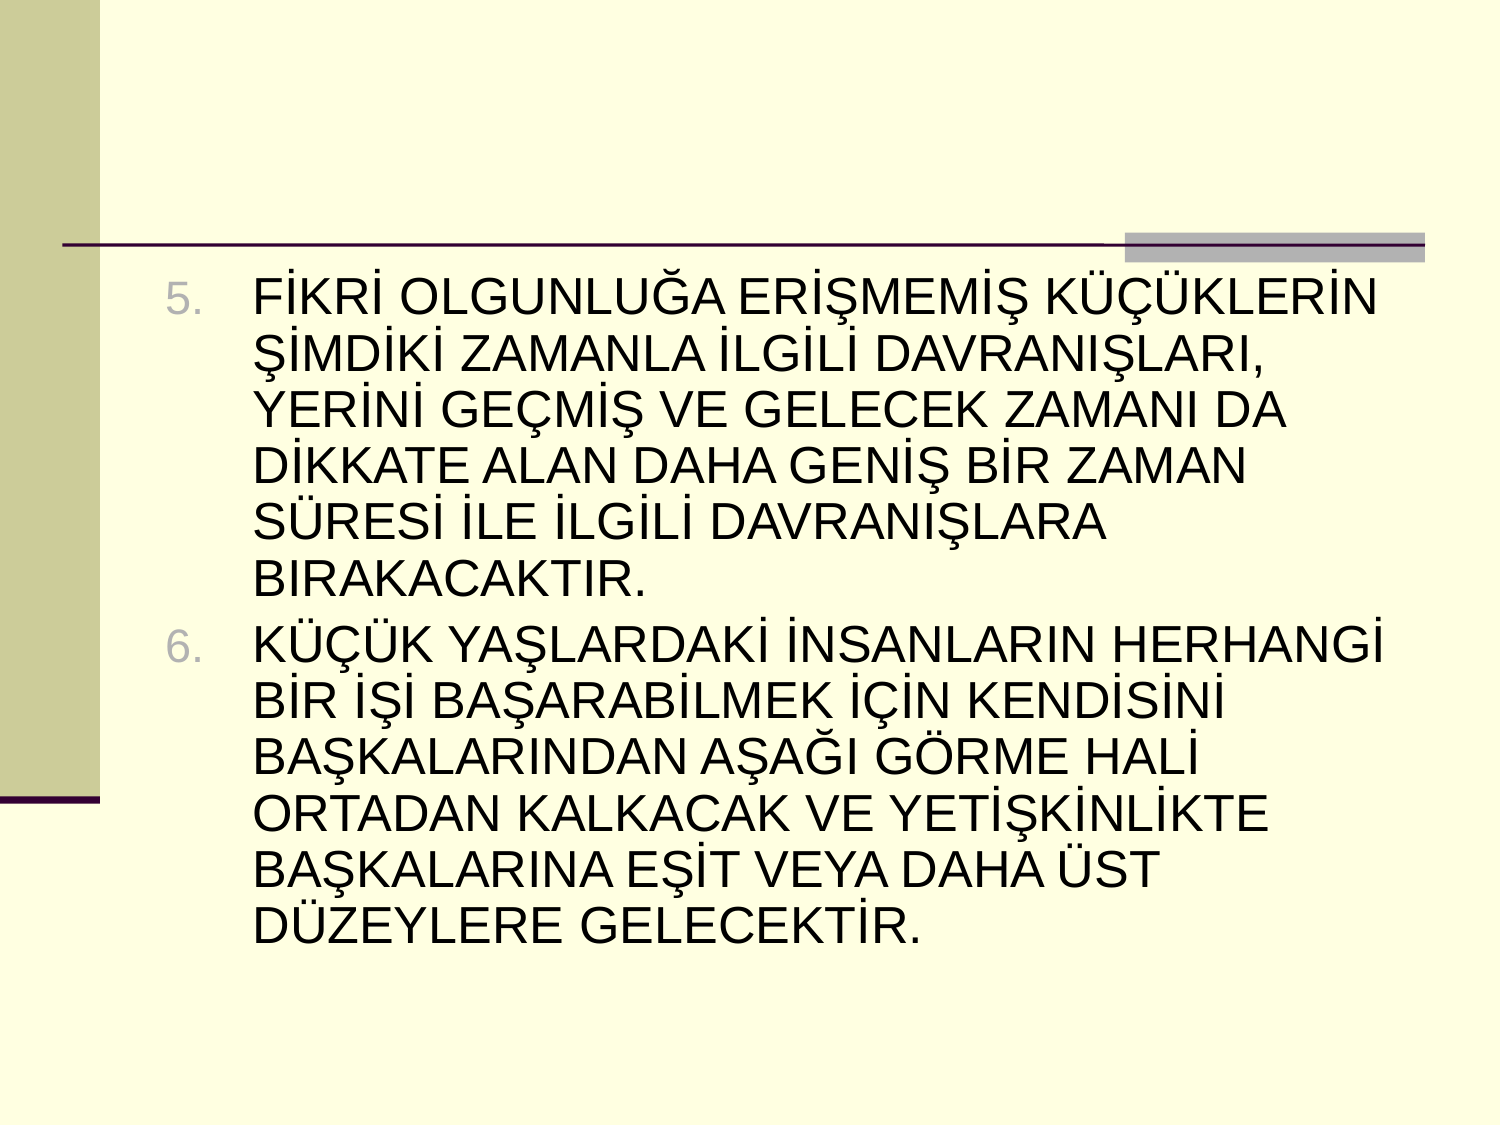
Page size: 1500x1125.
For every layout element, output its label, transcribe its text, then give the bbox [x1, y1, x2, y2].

list FİKRİ OLGUNLUĞA ERİŞMEMİŞ KÜÇÜKLERİN ŞİMDİKİ ZAMANLA İLGİLİ DAVRANIŞLARI, YERİNİ GEÇMİŞ VE GELECEK ZAMANI DA DİKKATE ALAN DAHA GENİŞ BİR ZAMAN SÜRESİ İLE İLGİLİ DAVRANIŞLARA BIRAKACAKTIR. KÜÇÜK YAŞLARDAKİ İNSANLARIN HERHANGİ BİR İŞİ BAŞARABİLMEK İÇİN KENDİSİNİ BAŞKALARINDAN AŞAĞI GÖRME HALİ ORTADAN KALKACAK VE YETİŞKİNLİKTE BAŞKALARINA EŞİT VEYA DAHA ÜST DÜZEYLERE GELECEKTİR. [149, 262, 1426, 1006]
